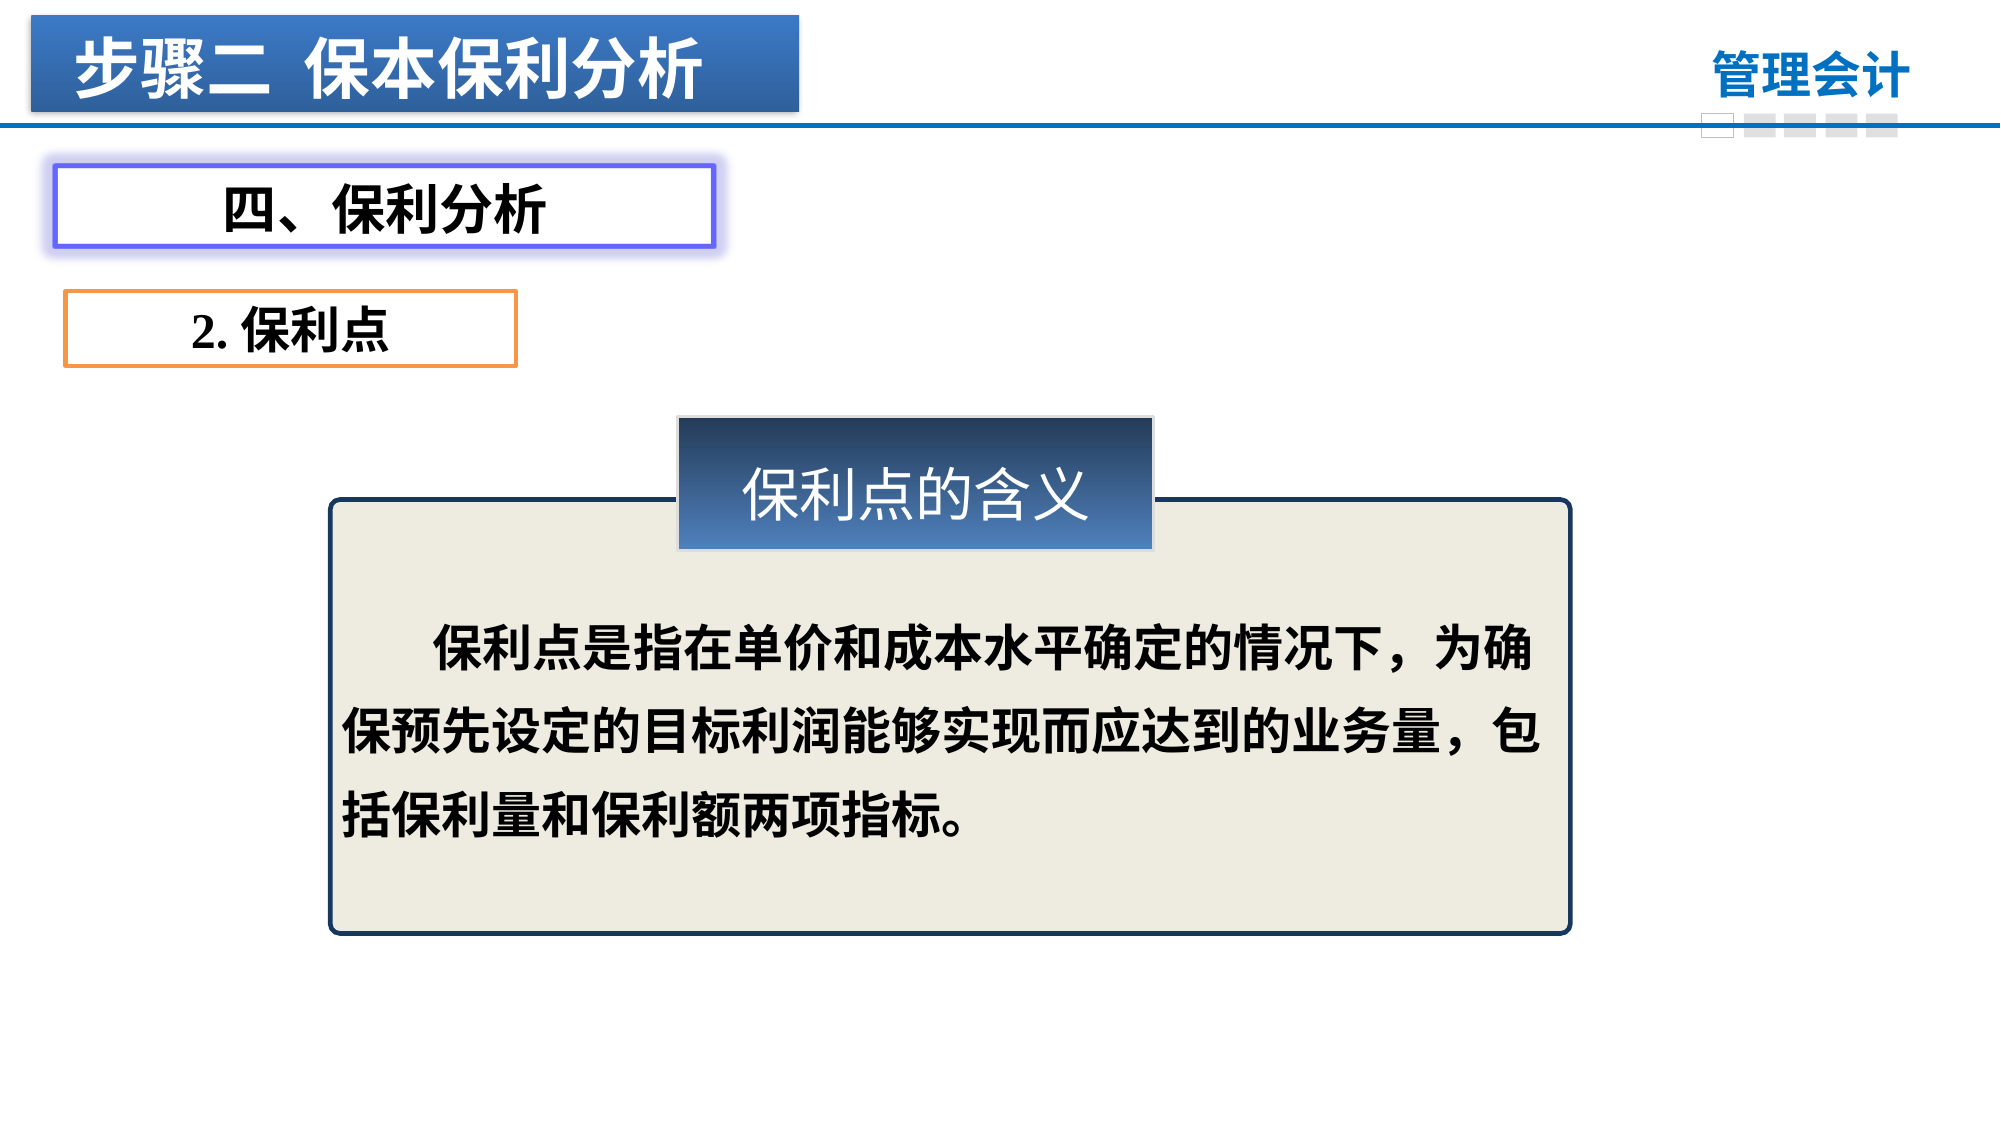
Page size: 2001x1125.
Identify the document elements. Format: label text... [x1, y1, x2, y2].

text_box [677, 415, 1154, 551]
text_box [31, 14, 800, 117]
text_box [25, 138, 745, 274]
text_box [326, 499, 1571, 934]
text_box 2.保利点 [63, 289, 518, 368]
